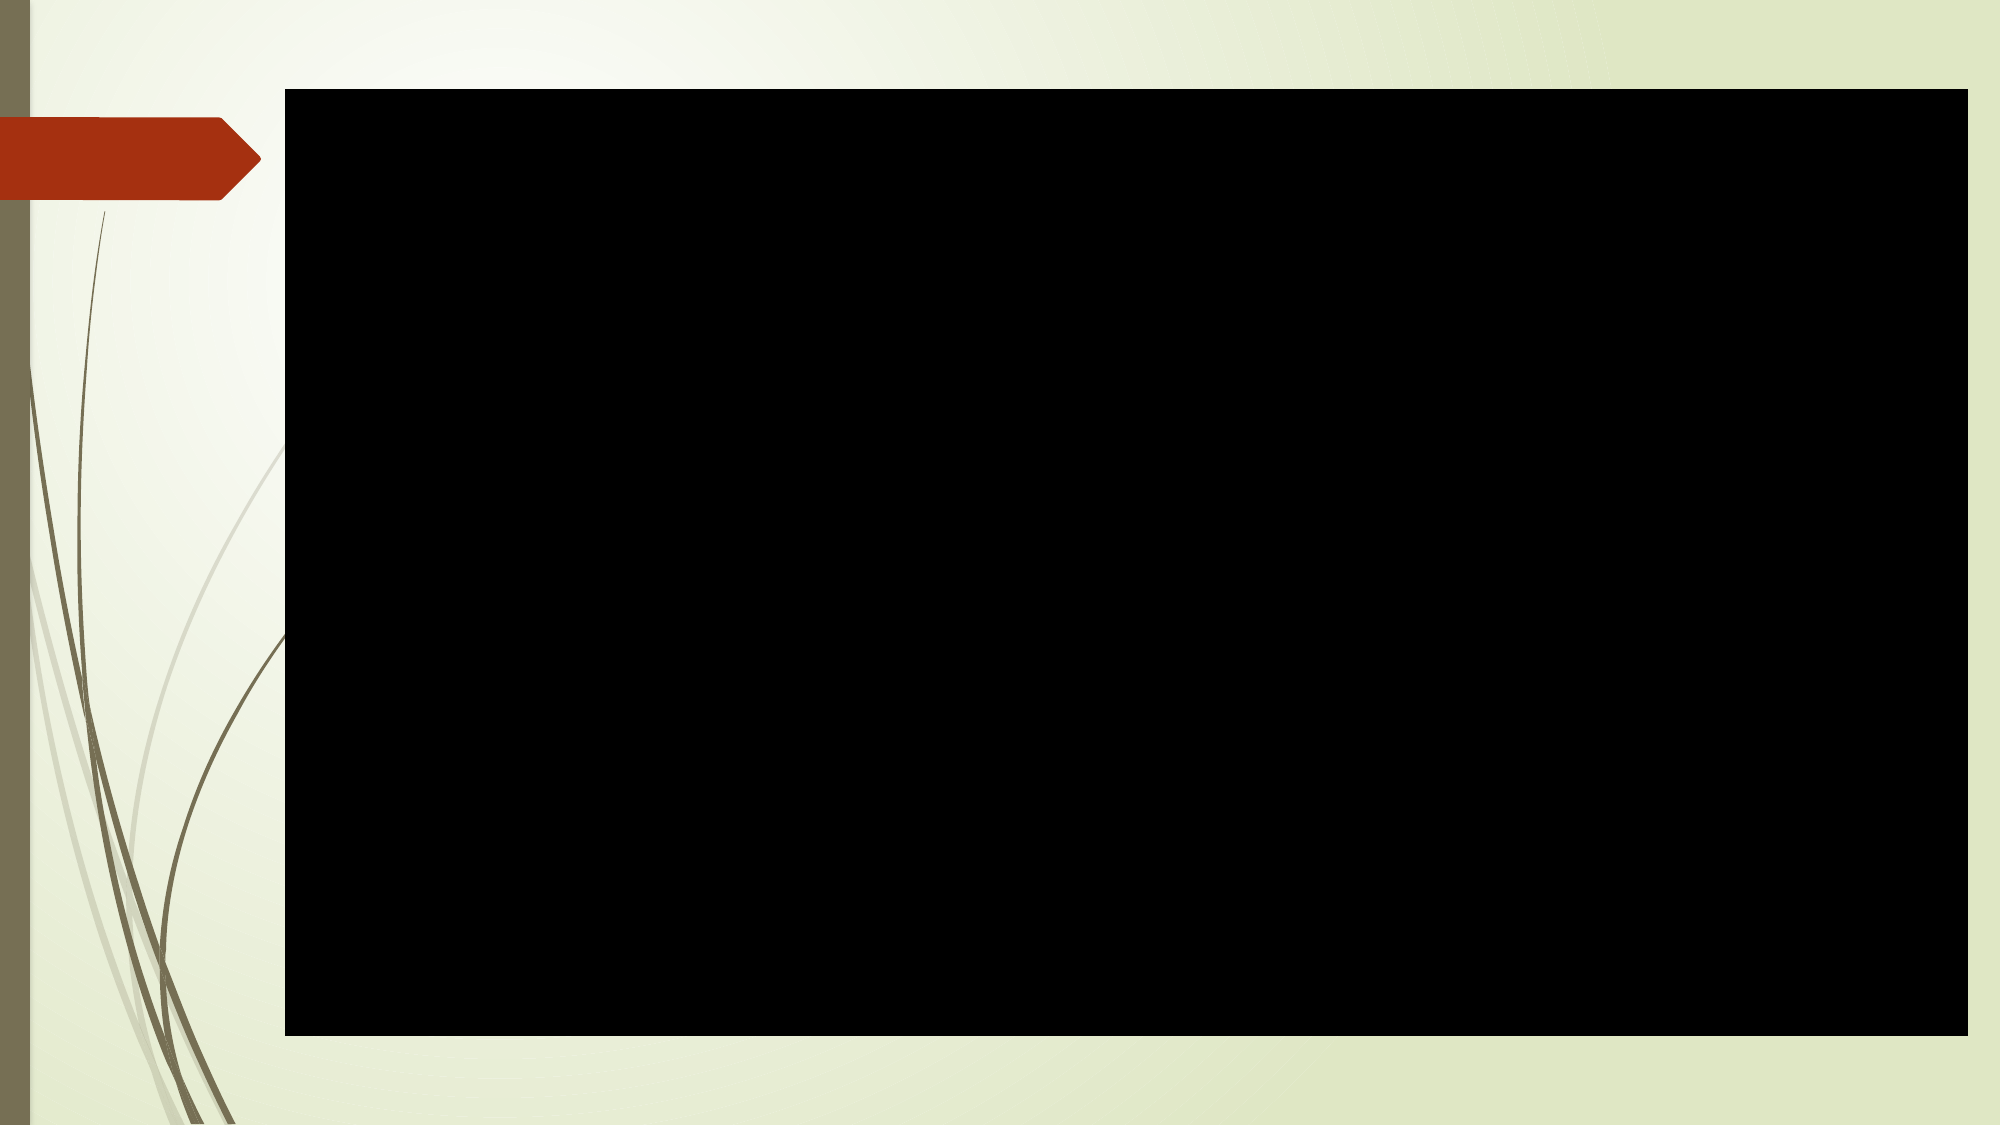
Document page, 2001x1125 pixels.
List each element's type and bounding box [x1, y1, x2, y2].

list [283, 88, 1969, 1037]
